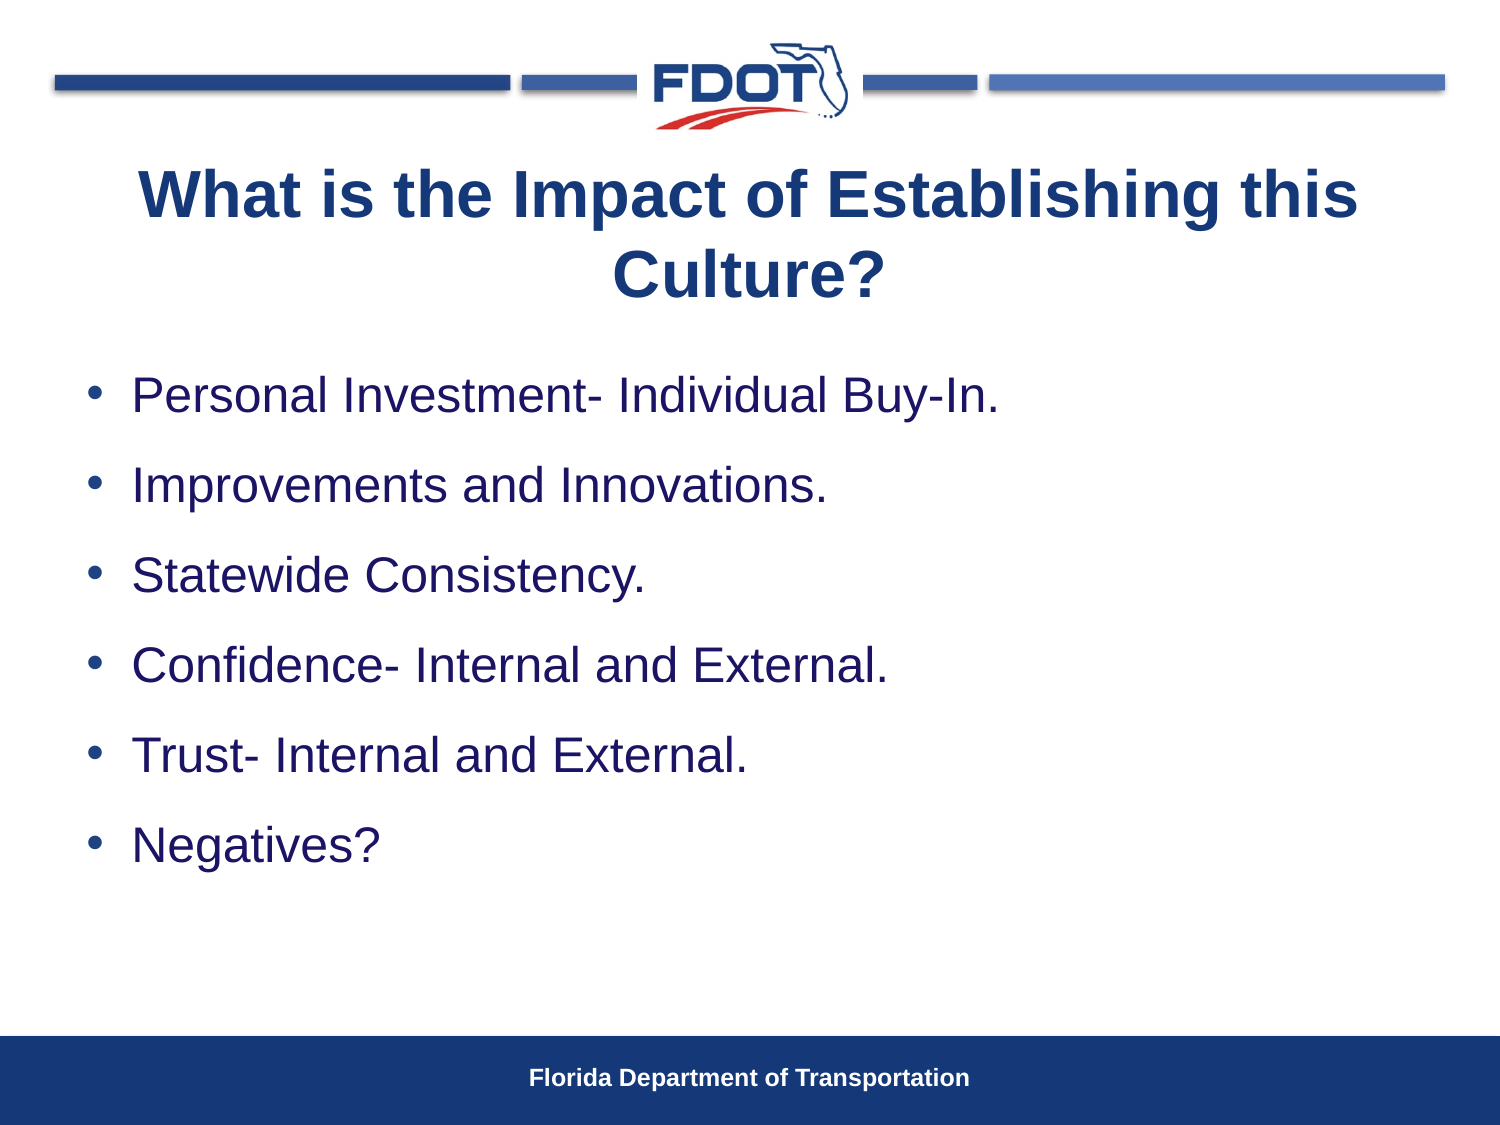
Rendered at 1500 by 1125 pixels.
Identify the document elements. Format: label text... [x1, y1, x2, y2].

list Personal Investment- Individual Buy-In. Improvements and Innovations. Statewide Consistency. Confidence- Internal and External. Trust- Internal and External. Negatives? [71, 324, 1429, 1013]
picture [637, 34, 863, 137]
title What is the Impact of Establishing this Culture? [71, 137, 1429, 324]
